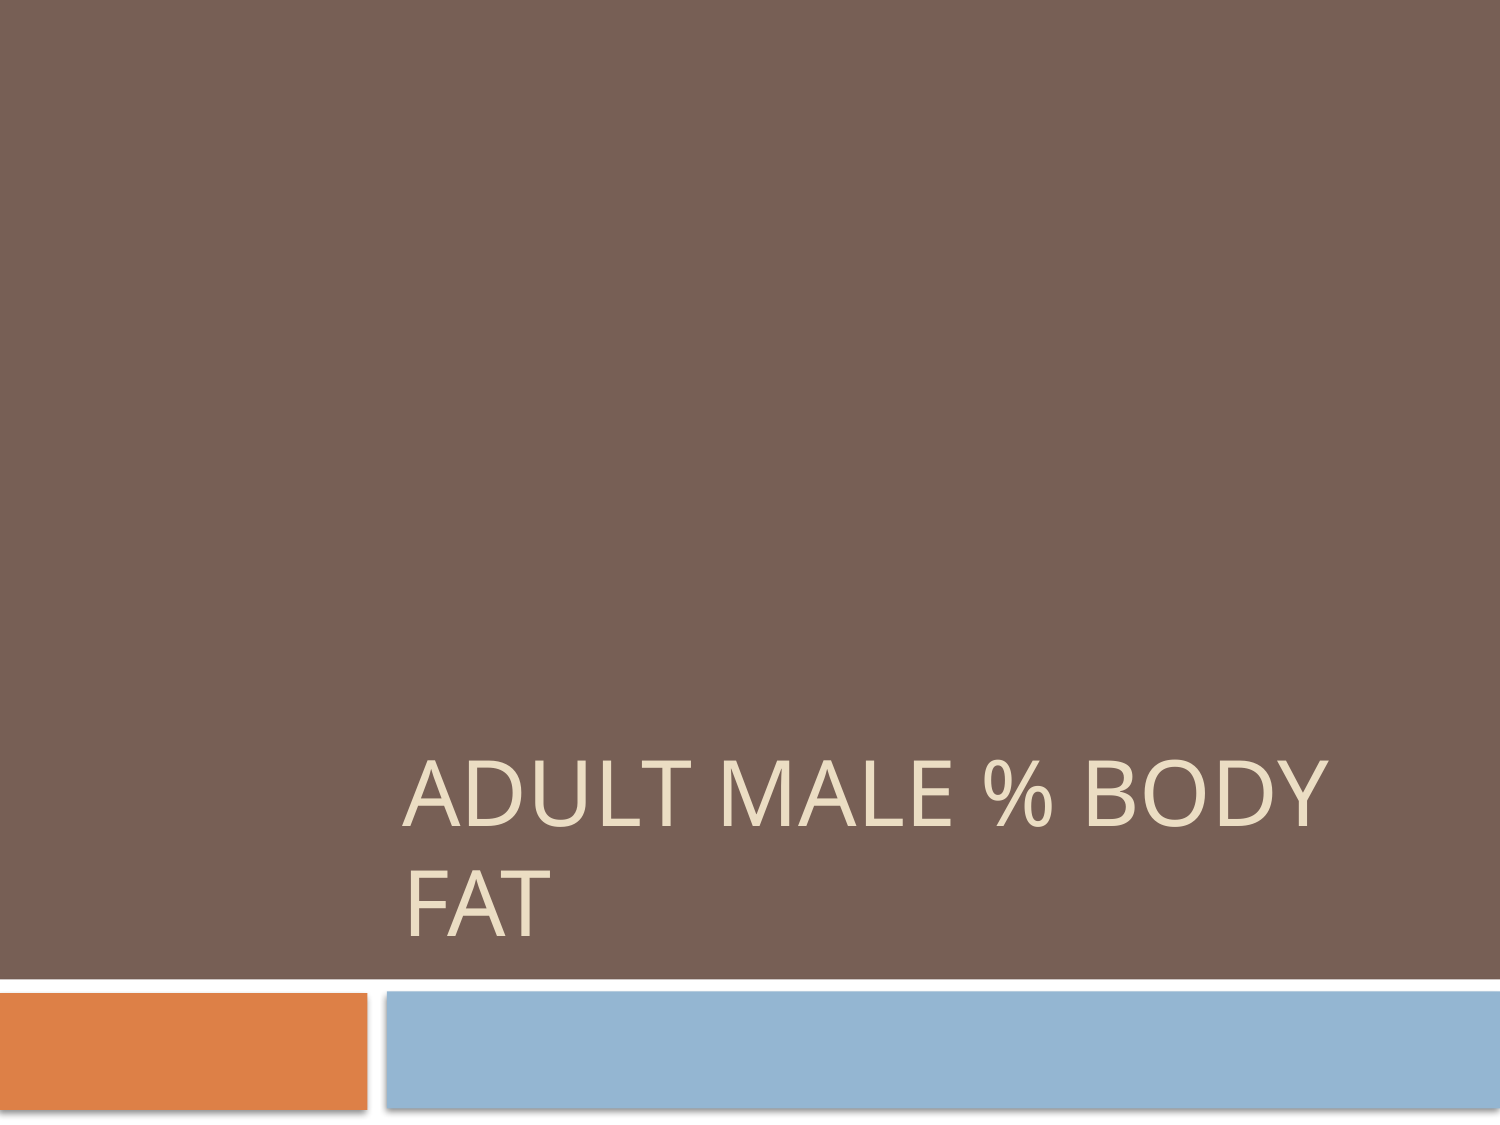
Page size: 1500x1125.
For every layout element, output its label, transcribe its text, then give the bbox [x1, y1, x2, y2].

title Adult Male % Body Fat [387, 662, 1450, 963]
